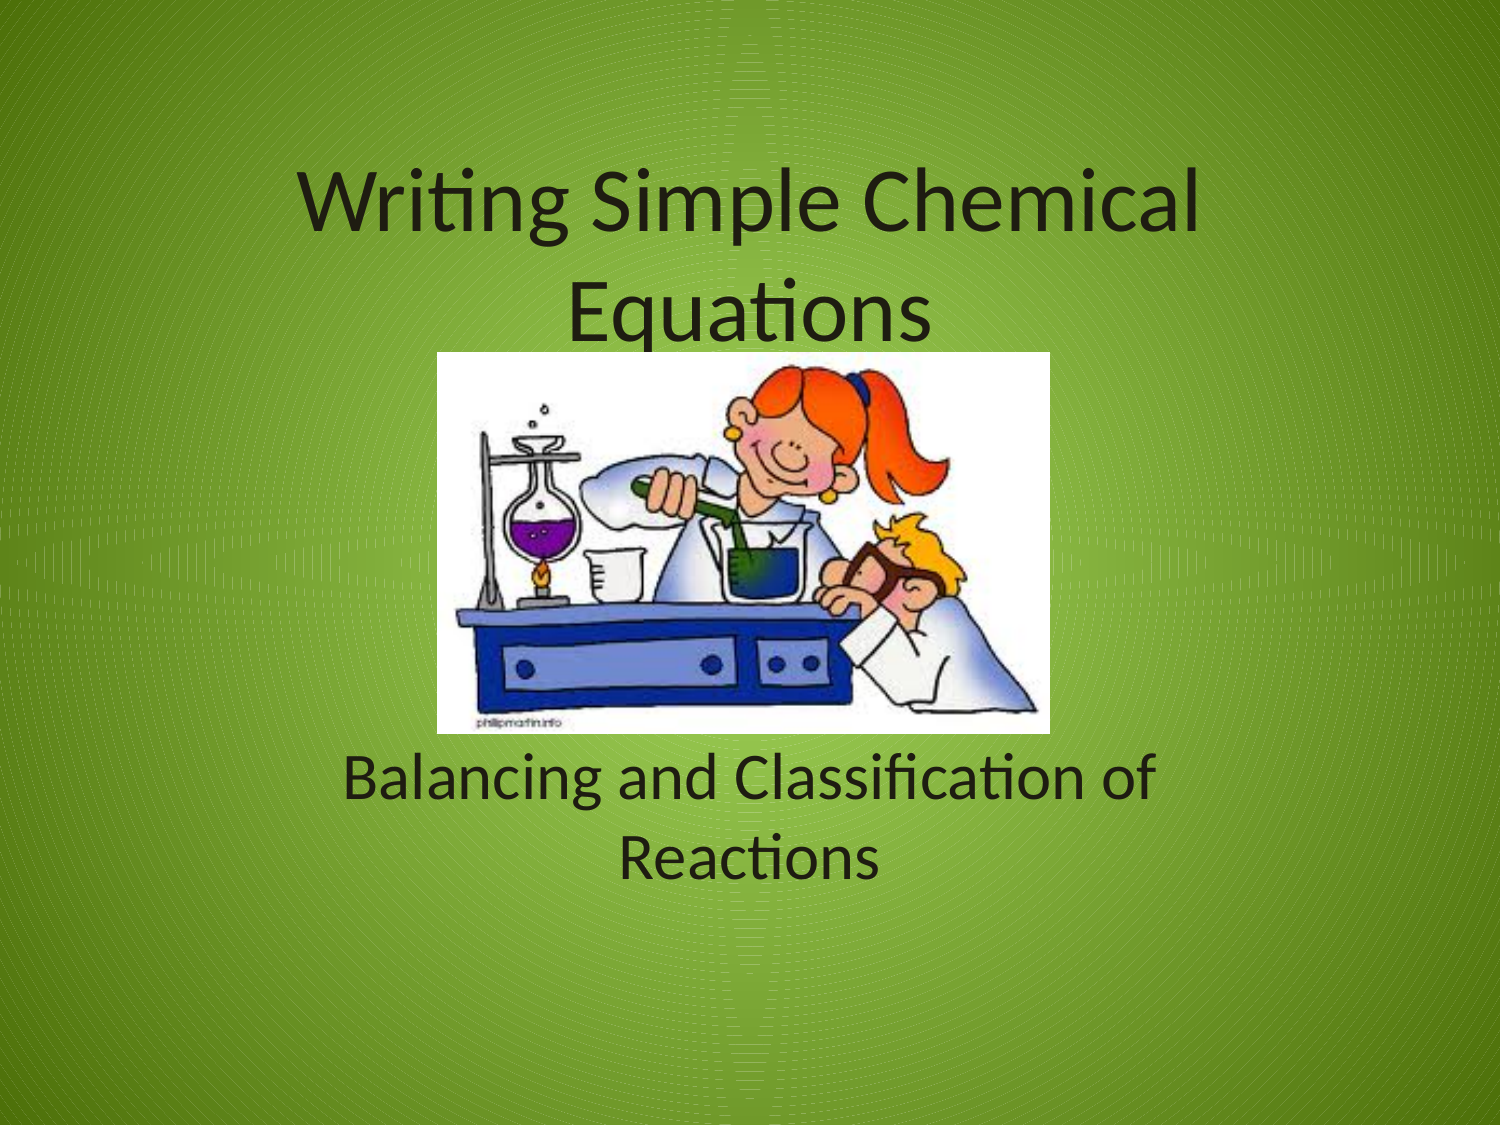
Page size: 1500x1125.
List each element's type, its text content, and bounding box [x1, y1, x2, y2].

title Writing Simple Chemical Equations [112, 87, 1388, 413]
picture [437, 351, 1051, 735]
subtitle Balancing and Classification of Reactions [225, 725, 1275, 1000]
